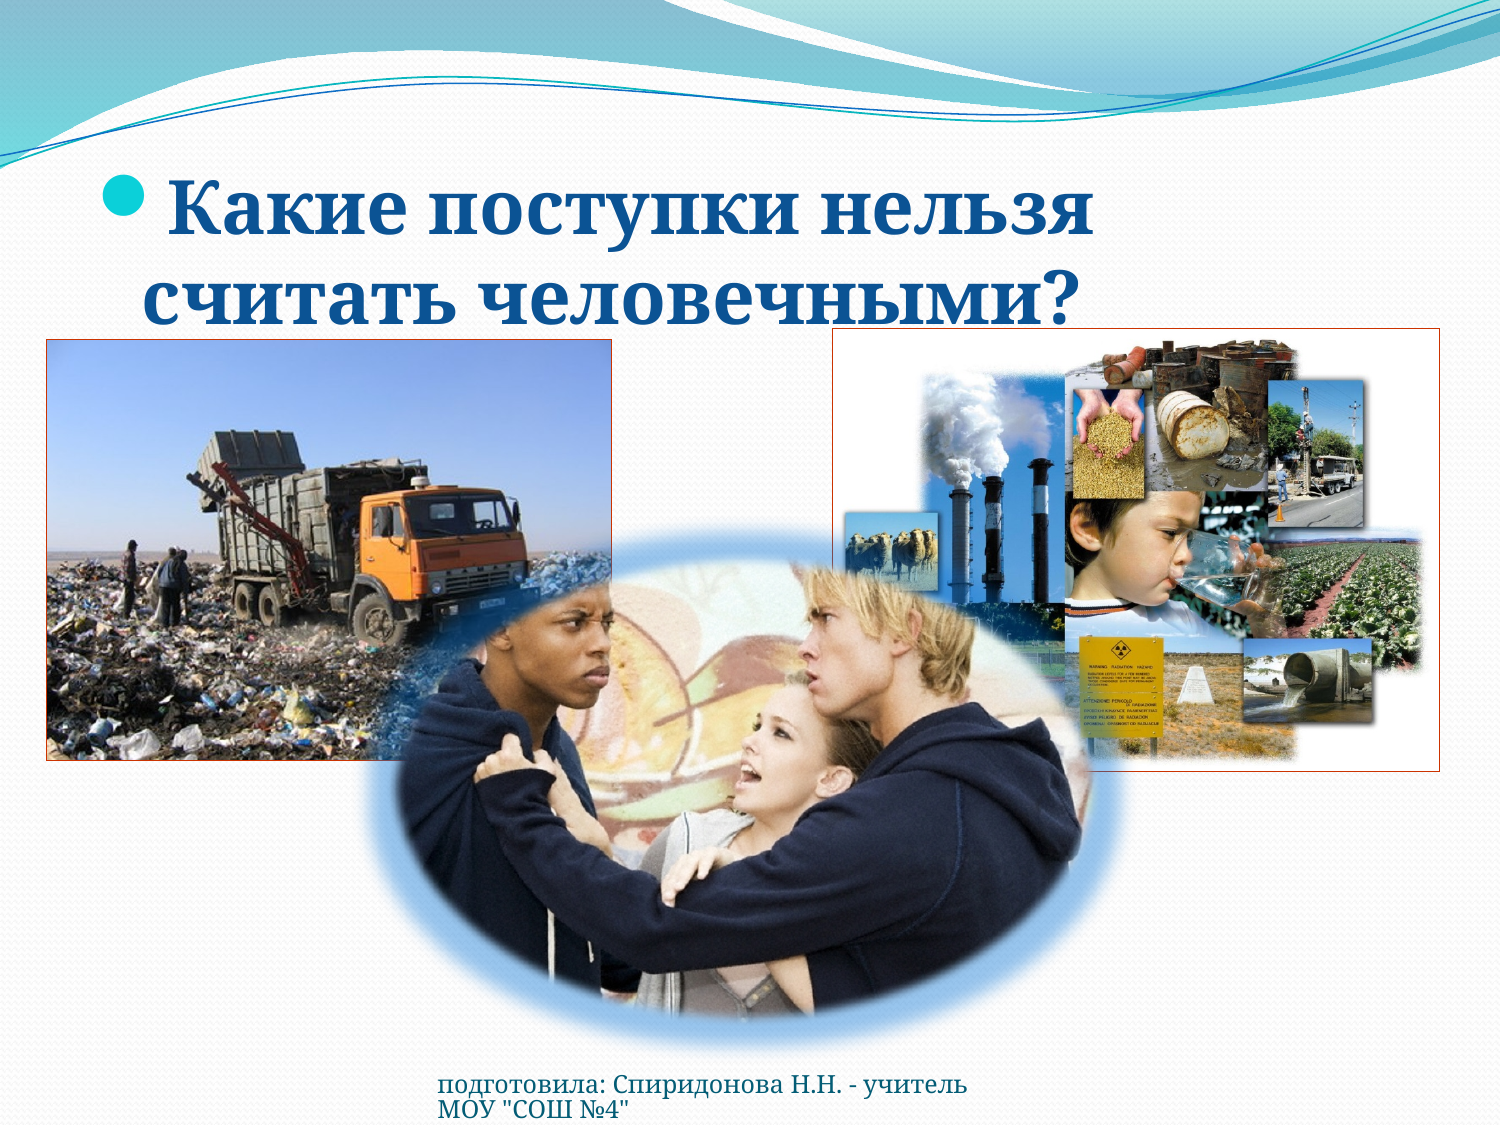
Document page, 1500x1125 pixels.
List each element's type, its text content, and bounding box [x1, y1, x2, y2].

picture [46, 327, 1440, 1027]
footer подготовила: Спиридонова Н.Н. - учитель МОУ "СОШ №4" [437, 1042, 988, 1103]
list Какие поступки нельзя считать человечными? [82, 152, 1432, 304]
